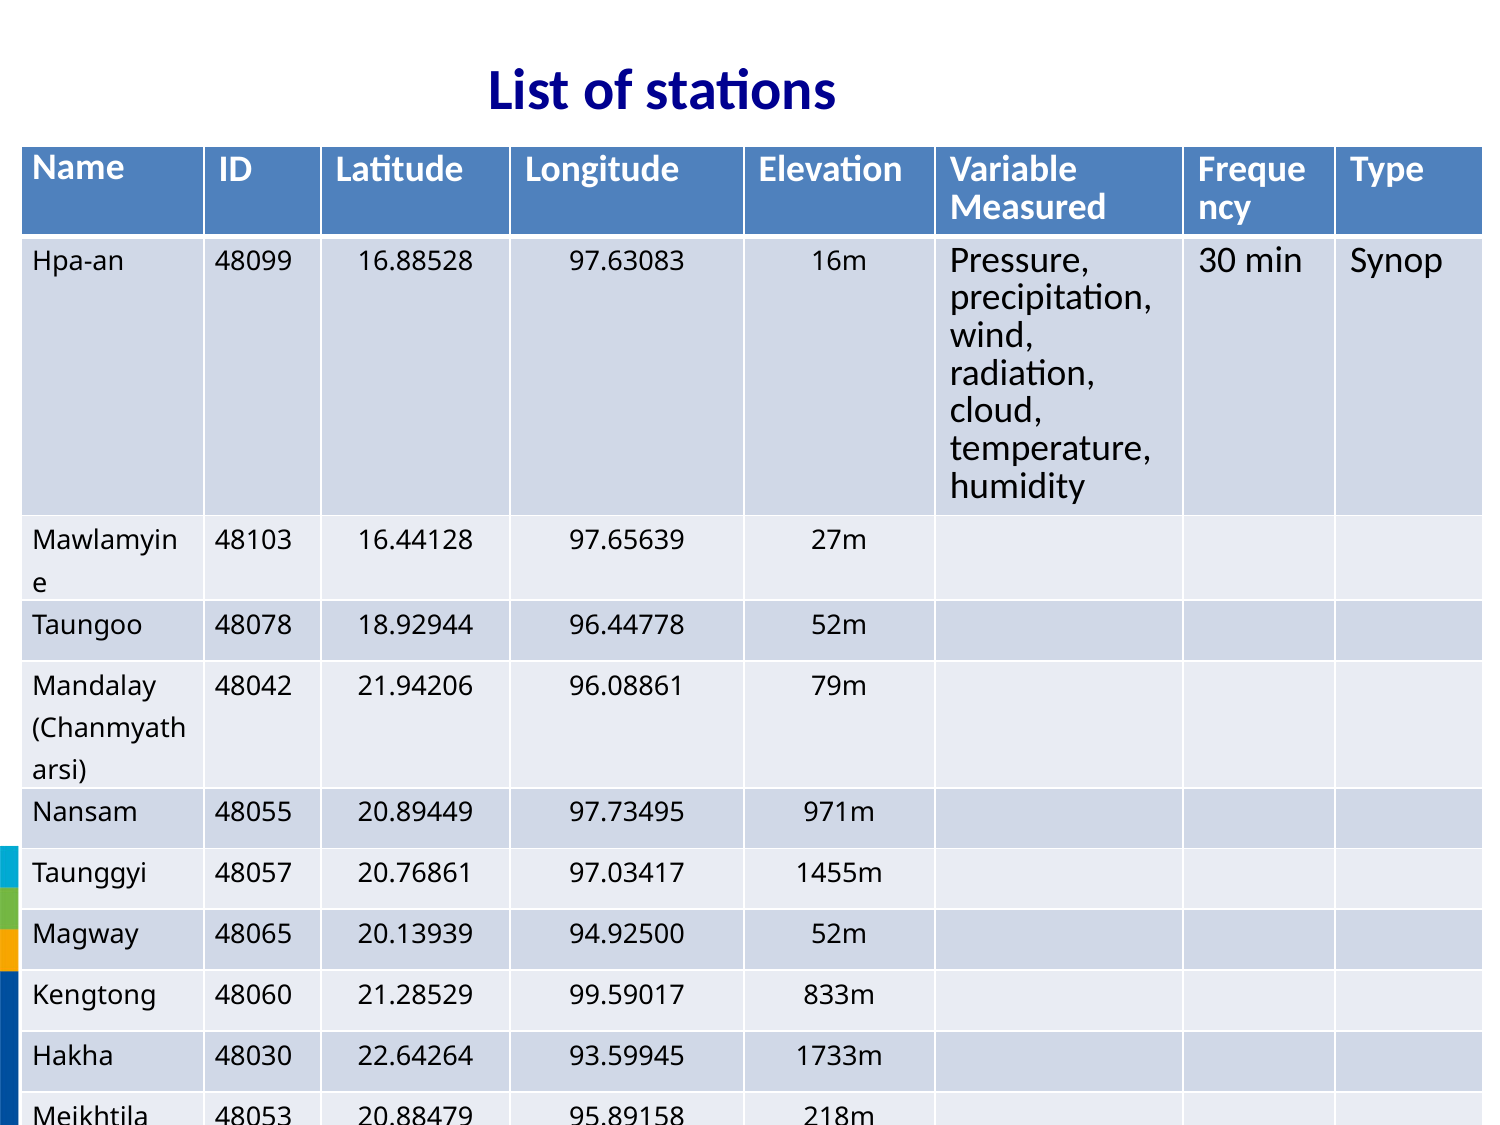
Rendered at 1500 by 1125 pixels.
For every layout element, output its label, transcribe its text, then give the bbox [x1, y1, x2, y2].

text_box List of stations [473, 43, 852, 129]
table_cell 48060 [205, 971, 320, 1030]
table_cell 218m [745, 1093, 934, 1125]
table_cell 1455m [745, 849, 934, 908]
table_cell [1336, 910, 1482, 969]
table_cell 971m [745, 789, 934, 848]
table_cell [936, 910, 1182, 969]
table_cell 93.59945 [511, 1032, 743, 1091]
table_cell Nansam [22, 789, 203, 848]
table_header Frequency [1184, 147, 1334, 234]
table_cell Taunggyi [22, 849, 203, 908]
table_cell 99.59017 [511, 971, 743, 1030]
table_cell 20.88479 [322, 1093, 509, 1125]
table_cell [1336, 662, 1482, 787]
table_cell [1184, 516, 1334, 599]
table_cell [1336, 849, 1482, 908]
table_cell 22.64264 [322, 1032, 509, 1091]
table_cell 48078 [205, 601, 320, 660]
table_header ID [205, 147, 320, 234]
table_cell 20.89449 [322, 789, 509, 848]
table_cell [1184, 789, 1334, 848]
table_cell 96.08861 [511, 662, 743, 787]
table_cell [1184, 910, 1334, 969]
table_cell [936, 789, 1182, 848]
table_cell 30 min [1184, 239, 1334, 515]
table_cell [936, 516, 1182, 599]
table_cell [1336, 1093, 1482, 1125]
table_header Variable Measured [936, 147, 1182, 234]
table_cell 27m [745, 516, 934, 599]
table_cell Hpa-an [22, 239, 203, 515]
table_cell 48030 [205, 1032, 320, 1091]
table_cell [936, 849, 1182, 908]
table_cell [1184, 971, 1334, 1030]
table_cell 95.89158 [511, 1093, 743, 1125]
table_cell [1336, 601, 1482, 660]
table_cell 96.44778 [511, 601, 743, 660]
table_cell Meikhtila [22, 1093, 203, 1125]
table_cell Mawlamyine [22, 516, 203, 599]
table_cell [1184, 849, 1334, 908]
table_cell 97.73495 [511, 789, 743, 848]
table_cell [1184, 601, 1334, 660]
table_cell [1336, 971, 1482, 1030]
table_cell [1336, 789, 1482, 848]
table_cell 16.44128 [322, 516, 509, 599]
table_cell 52m [745, 601, 934, 660]
table_header Latitude [322, 147, 509, 234]
table_cell Mandalay (Chanmyatharsi) [22, 662, 203, 787]
table_cell 16m [745, 239, 934, 515]
table_cell 94.92500 [511, 910, 743, 969]
table_cell 16.88528 [322, 239, 509, 515]
table_cell 833m [745, 971, 934, 1030]
table_header Name [22, 147, 203, 234]
table_cell 21.94206 [322, 662, 509, 787]
table_cell 97.03417 [511, 849, 743, 908]
table_header Elevation [745, 147, 934, 234]
table_cell Magway [22, 910, 203, 969]
table_header Longitude [511, 147, 743, 234]
table_cell [1184, 662, 1334, 787]
table_cell [1184, 1032, 1334, 1091]
table_cell [936, 1032, 1182, 1091]
table_cell 97.65639 [511, 516, 743, 599]
table_cell 48099 [205, 239, 320, 515]
table_cell 1733m [745, 1032, 934, 1091]
table_cell 18.92944 [322, 601, 509, 660]
table_cell Kengtong [22, 971, 203, 1030]
table_cell 48103 [205, 516, 320, 599]
table_cell [936, 601, 1182, 660]
table_cell 20.76861 [322, 849, 509, 908]
table_header Type [1336, 147, 1482, 234]
table_cell 48042 [205, 662, 320, 787]
table_cell 97.63083 [511, 239, 743, 515]
table_cell [1336, 1032, 1482, 1091]
table_cell 20.13939 [322, 910, 509, 969]
table_cell Pressure, precipitation, wind, radiation, cloud, temperature, humidity [936, 239, 1182, 515]
table_cell 48055 [205, 789, 320, 848]
picture [0, 849, 20, 1125]
table_cell 48053 [205, 1093, 320, 1125]
table_cell 21.28529 [322, 971, 509, 1030]
table_cell 79m [745, 662, 934, 787]
table_cell [936, 1093, 1182, 1125]
table_cell 52m [745, 910, 934, 969]
table_cell [1184, 1093, 1334, 1125]
table_cell Hakha [22, 1032, 203, 1091]
table_cell Taungoo [22, 601, 203, 660]
table_cell [936, 662, 1182, 787]
table_cell 48057 [205, 849, 320, 908]
table_cell [1336, 516, 1482, 599]
table_cell [936, 971, 1182, 1030]
table_cell Synop [1336, 239, 1482, 515]
table_cell 48065 [205, 910, 320, 969]
